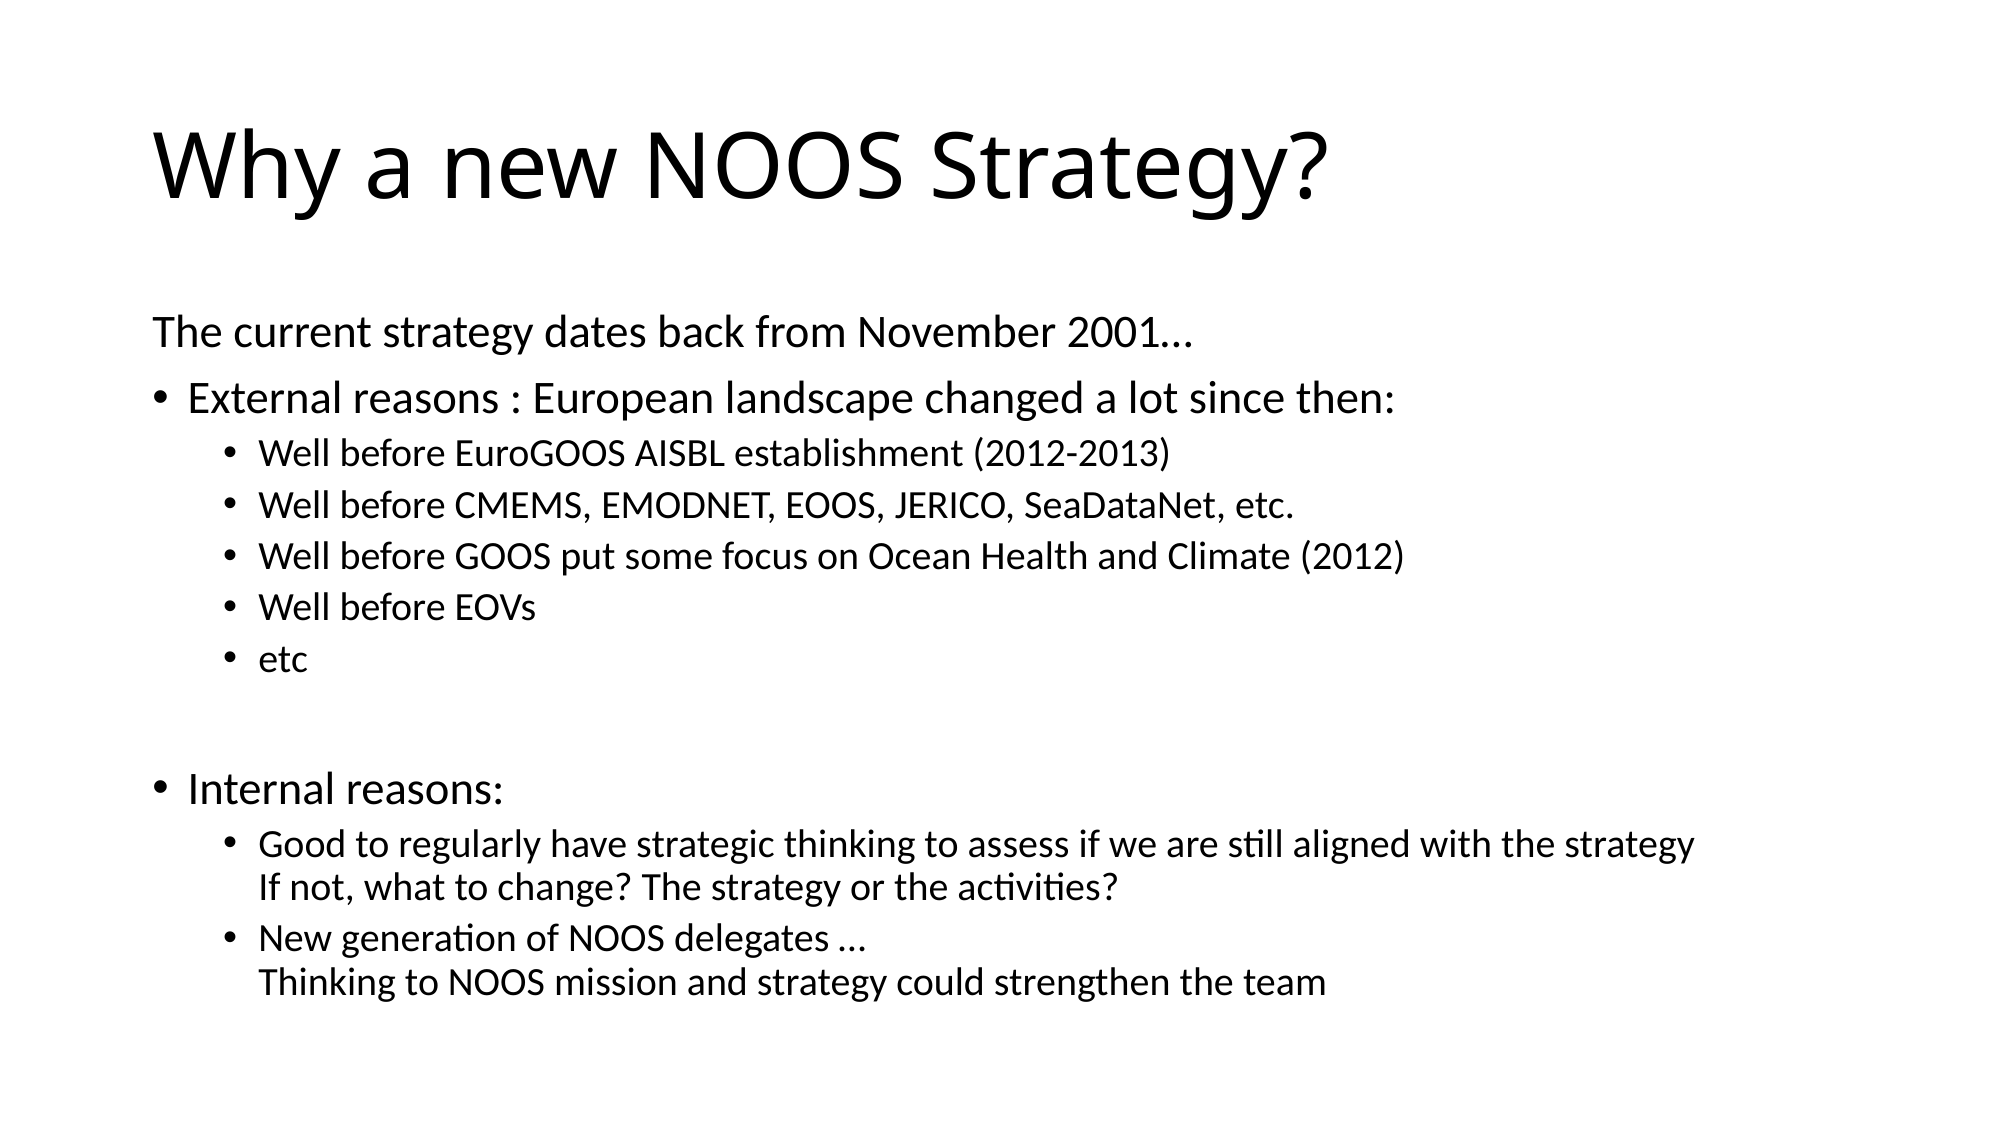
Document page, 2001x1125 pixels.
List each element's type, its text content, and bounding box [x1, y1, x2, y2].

title Why a new NOOS Strategy? [137, 59, 1863, 278]
list The current strategy dates back from November 2001… External reasons : European landscape changed a lot since then: Well before EuroGOOS AISBL establishment (2012-2013) Well before CMEMS, EMODNET, EOOS, JERICO, SeaDataNet, etc. Well before GOOS put some focus on Ocean Health and Climate (2012) Well before EOVs etc Internal reasons: Good to regularly have strategic thinking to assess if we are still aligned with the strategy If not, what to change? The strategy or the activities? New generation of NOOS delegates … Thinking to NOOS mission and strategy could strengthen the team [137, 299, 1863, 1014]
